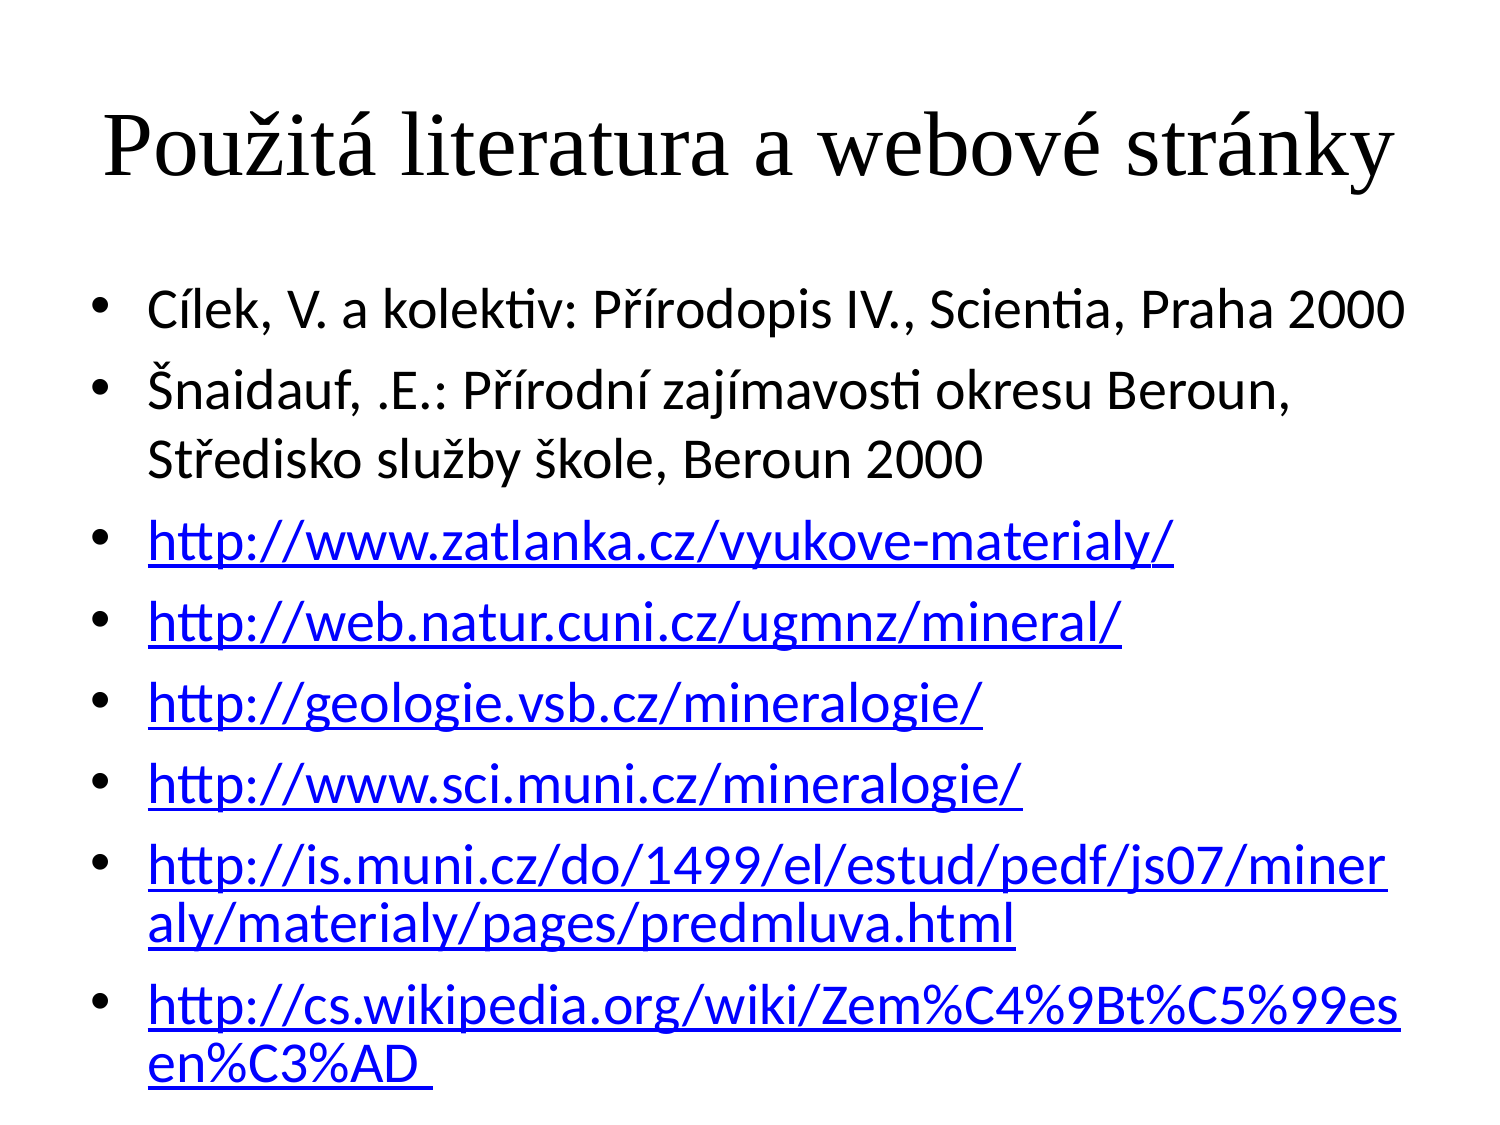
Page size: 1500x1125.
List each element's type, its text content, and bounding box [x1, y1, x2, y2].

title Použitá literatura a webové stránky [75, 45, 1425, 233]
list Cílek, V. a kolektiv: Přírodopis IV., Scientia, Praha 2000 Šnaidauf, .E.: Přírodní zajímavosti okresu Beroun, Středisko služby škole, Beroun 2000 http://www.zatlanka.cz/vyukove-materialy/ http://web.natur.cuni.cz/ugmnz/mineral/ http://geologie.vsb.cz/mineralogie/ http://www.sci.muni.cz/mineralogie/ http://is.muni.cz/do/1499/el/estud/pedf/js07/mineraly/materialy/pages/predmluva.html http://cs.wikipedia.org/wiki/Zem%C4%9Bt%C5%99esen%C3%AD [75, 262, 1425, 1005]
